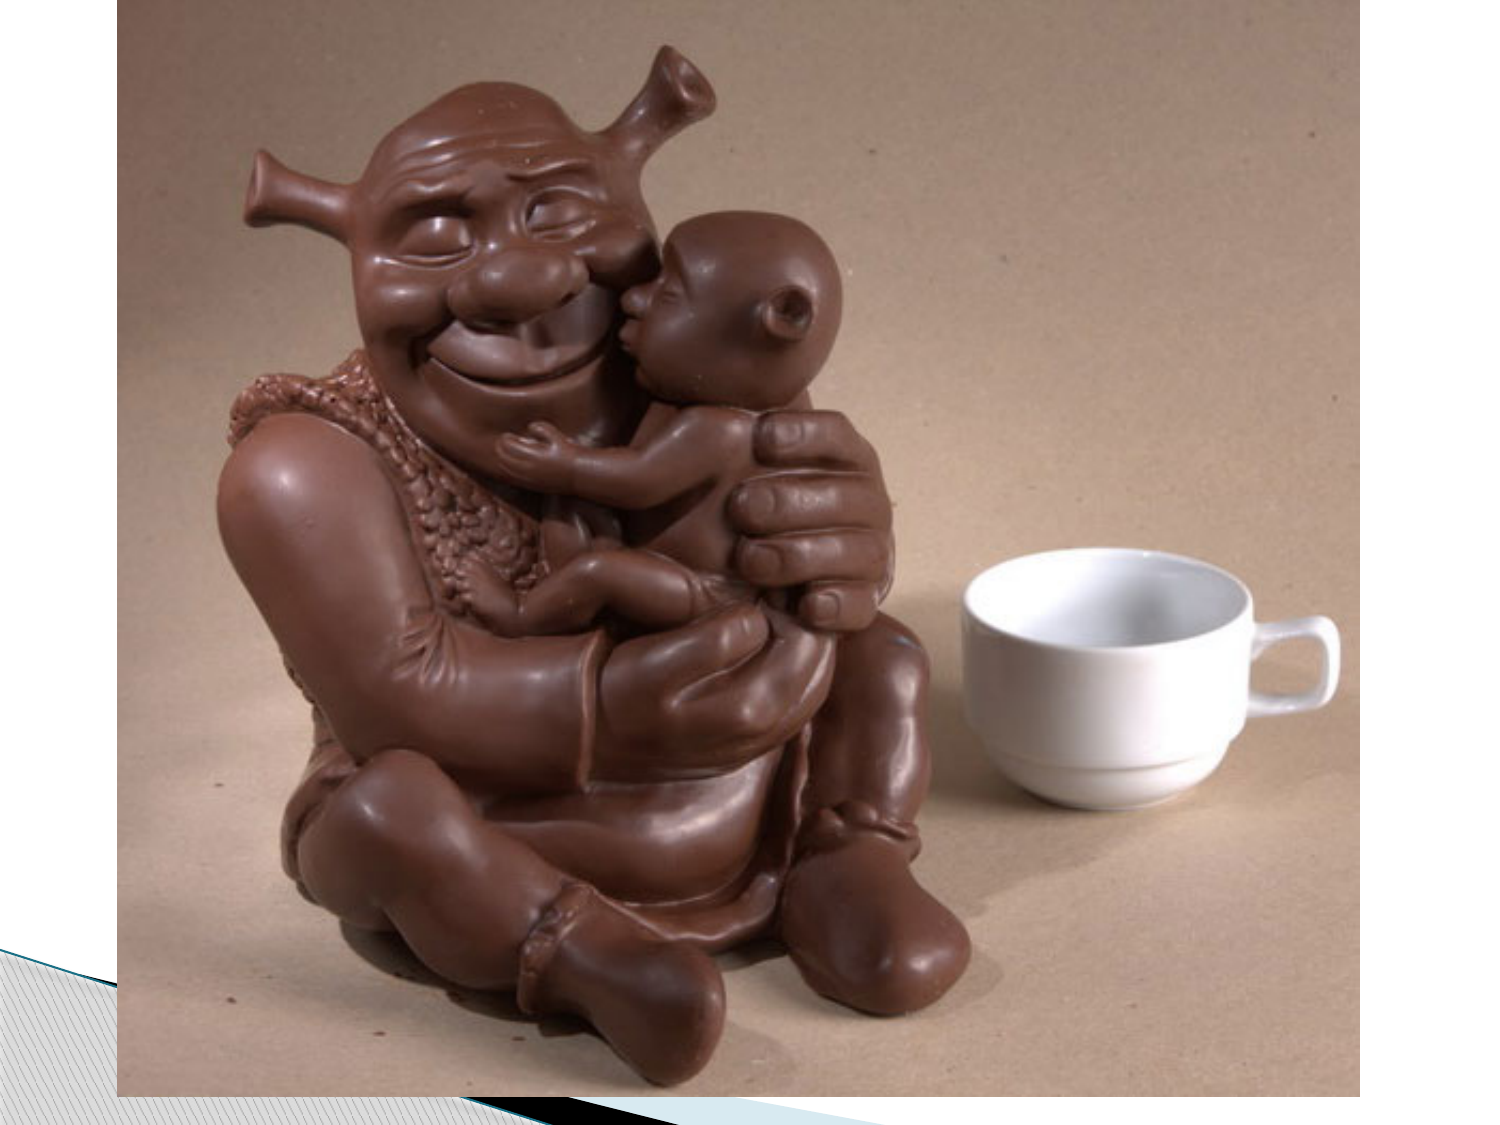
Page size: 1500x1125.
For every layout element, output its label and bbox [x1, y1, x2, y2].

picture [116, 0, 1360, 1097]
